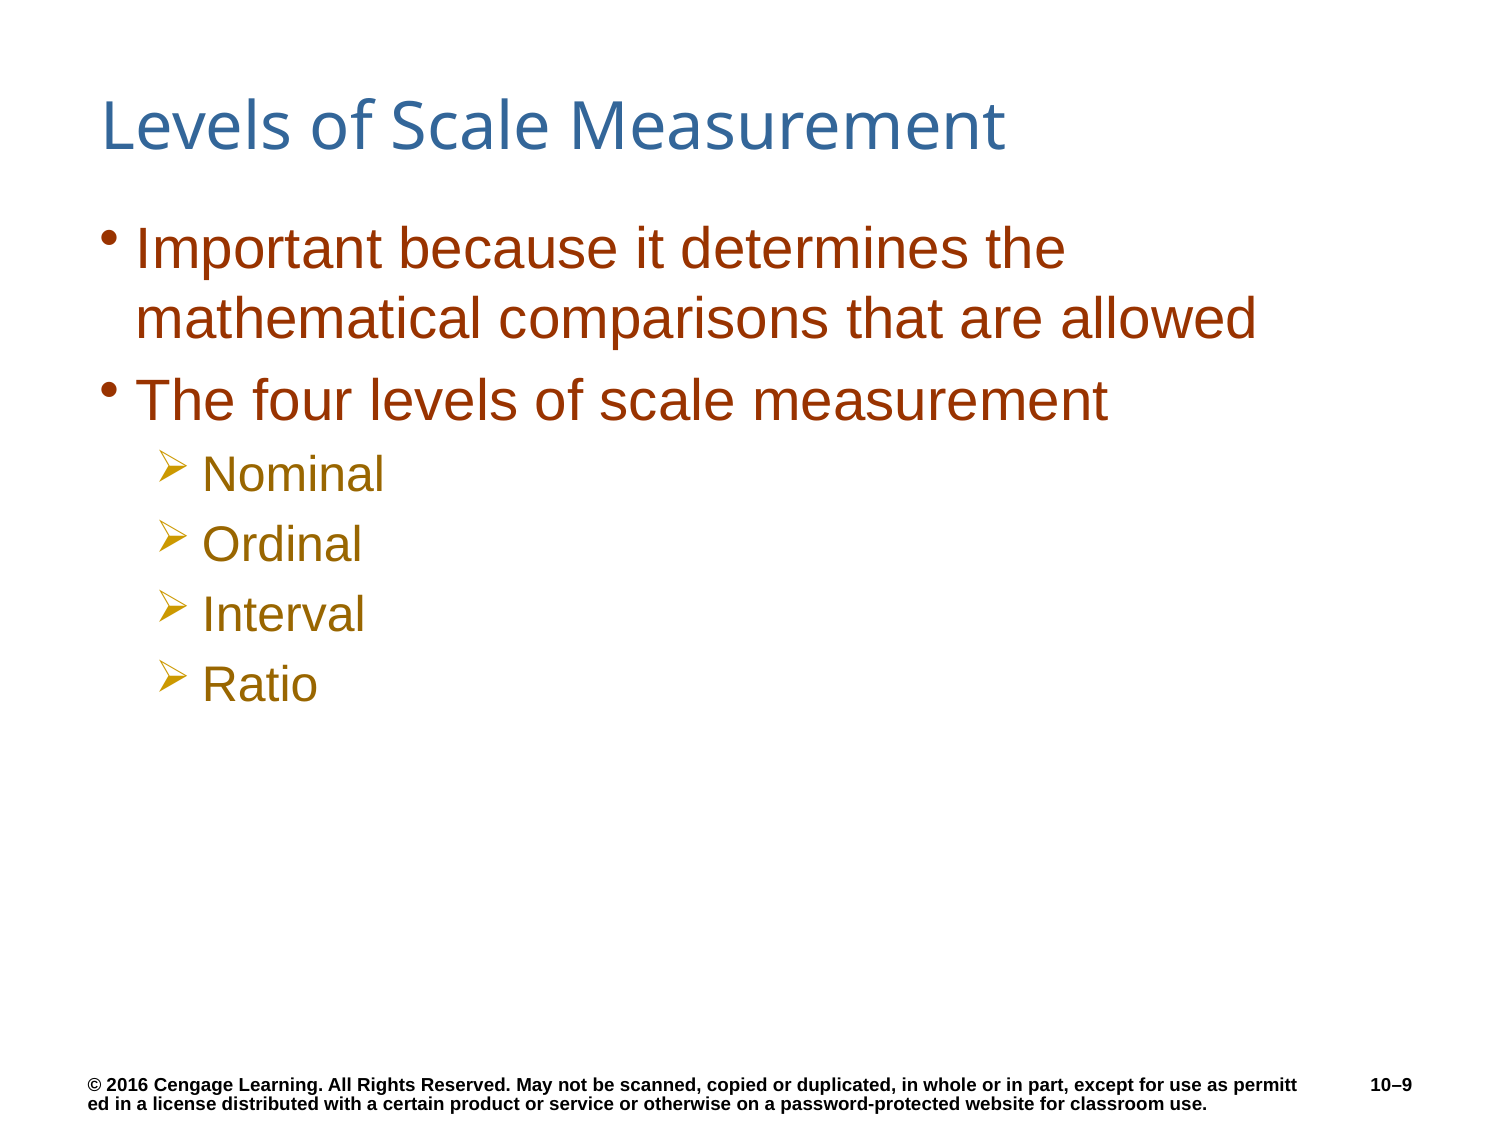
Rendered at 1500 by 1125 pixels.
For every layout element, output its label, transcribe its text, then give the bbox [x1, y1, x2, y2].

slide_number 10–9 [1050, 1042, 1413, 1103]
footer © 2016 Cengage Learning. All Rights Reserved. May not be scanned, copied or duplicated, in whole or in part, except for use as permitted in a license distributed with a certain product or service or otherwise on a password-protected website for classroom use. [87, 1057, 1050, 1103]
list Important because it determines the mathematical comparisons that are allowed The four levels of scale measurement Nominal Ordinal Interval Ratio [84, 202, 1414, 1013]
title Levels of Scale Measurement [85, 75, 1411, 171]
